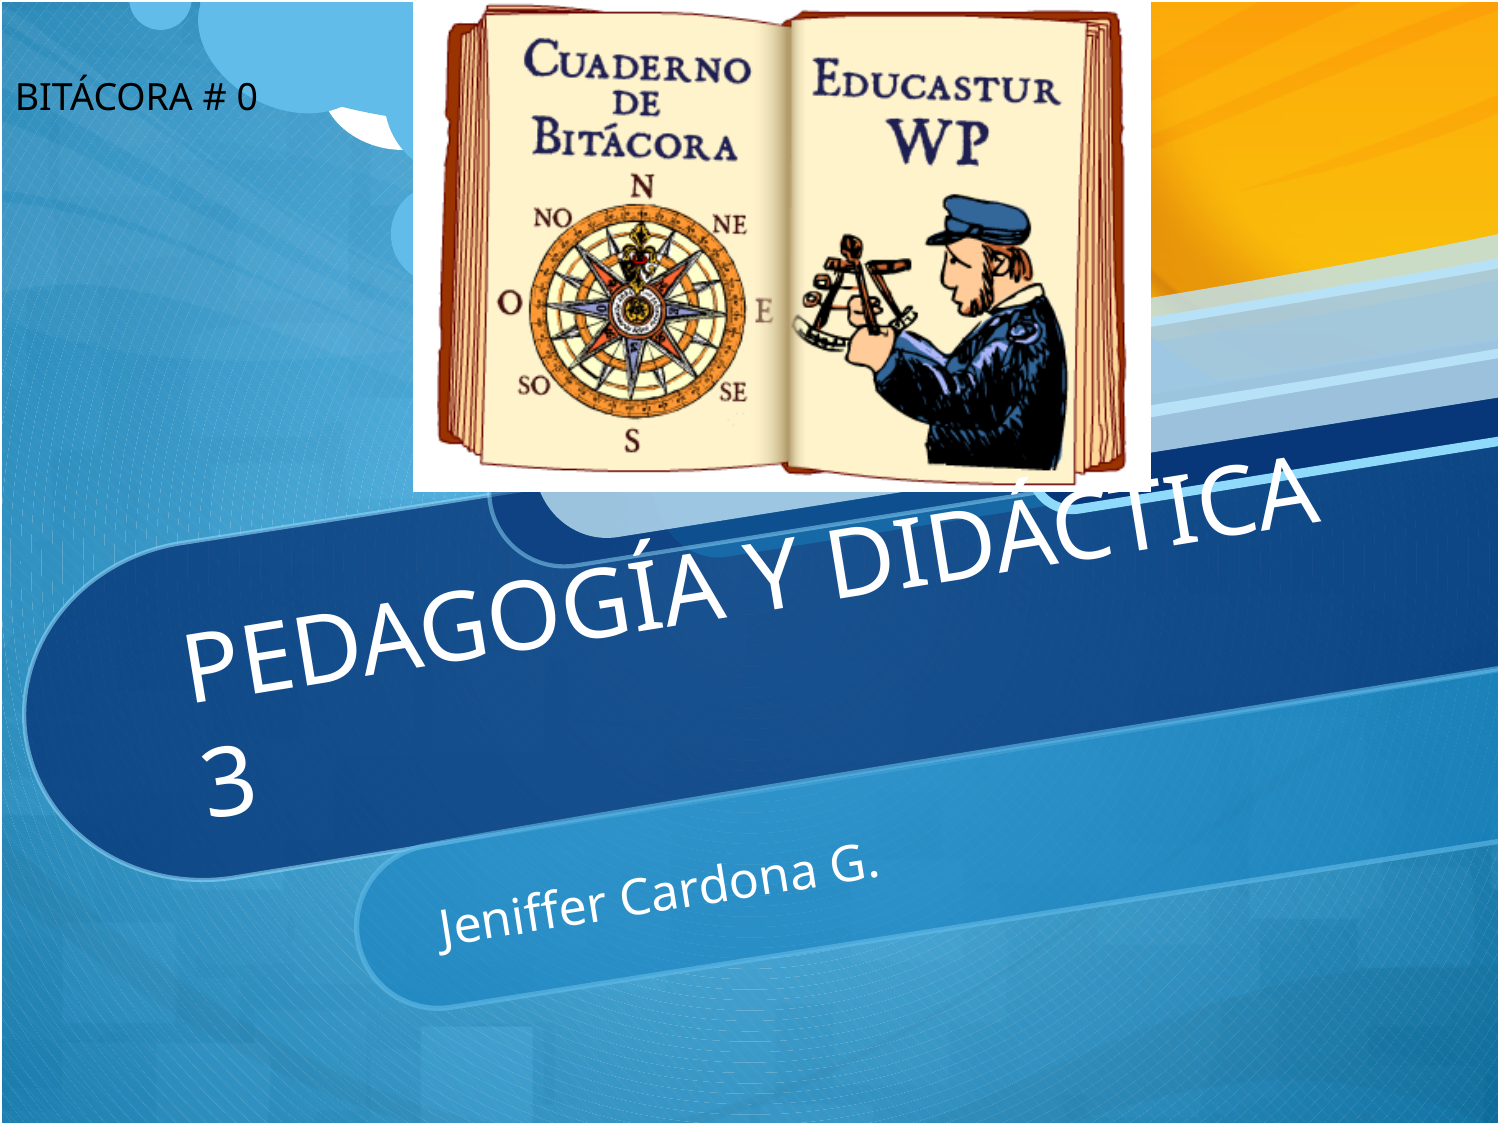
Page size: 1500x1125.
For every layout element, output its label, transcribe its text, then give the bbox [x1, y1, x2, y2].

subtitle Jeniffer Cardona G. [413, 690, 1474, 1003]
picture [2, 2, 213, 65]
picture [360, 673, 1498, 1005]
text_box BITÁCORA # 0 [0, 65, 409, 126]
picture [2, 0, 1498, 1123]
title PEDAGOGÍA Y DIDÁCTICA 3 [154, 387, 1420, 849]
